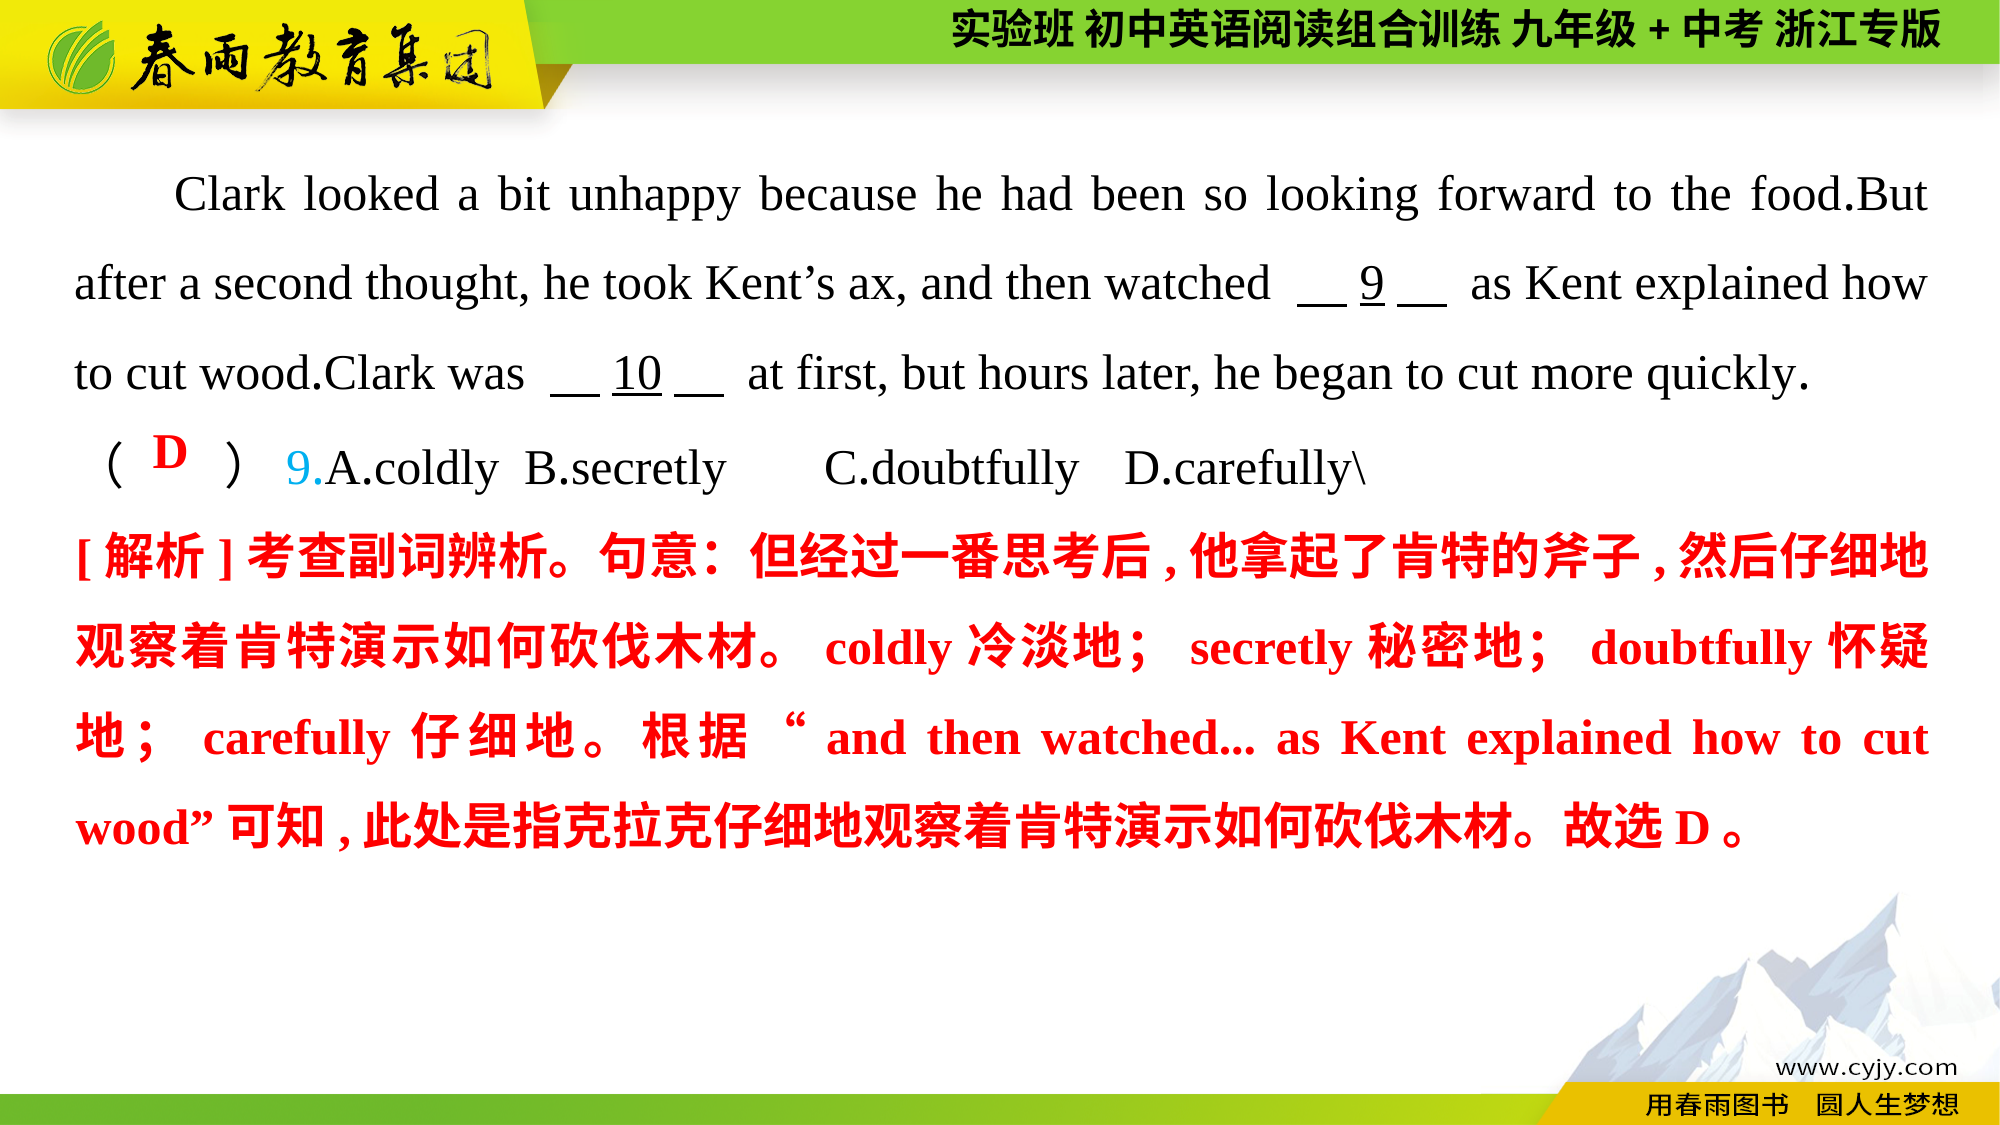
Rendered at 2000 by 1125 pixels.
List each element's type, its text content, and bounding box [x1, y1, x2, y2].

text_box [解析]考查副词辨析。句意：但经过一番思考后,他拿起了肯特的斧子,然后仔细地观察着肯特演示如何砍伐木材。coldly冷淡地；secretly秘密地；doubtfully怀疑地；carefully仔细地。根据“and then watched... as Kent explained how to cut wood”可知,此处是指克拉克仔细地观察着肯特演示如何砍伐木材。故选D。 [60, 486, 1945, 862]
picture [0, 0, 2000, 1125]
list Clark looked a bit unhappy because he had been so looking forward to the food.But after a second thought, he took Kent’s ax, and then watched 9 as Kent explained how to cut wood.Clark was 10 at first, but hours later, he began to cut more quickly. [59, 122, 1944, 397]
text_box D [137, 411, 204, 486]
text_box （ ）9.A.coldly B.secretly C.doubtfully D.carefully\ [59, 397, 1944, 503]
